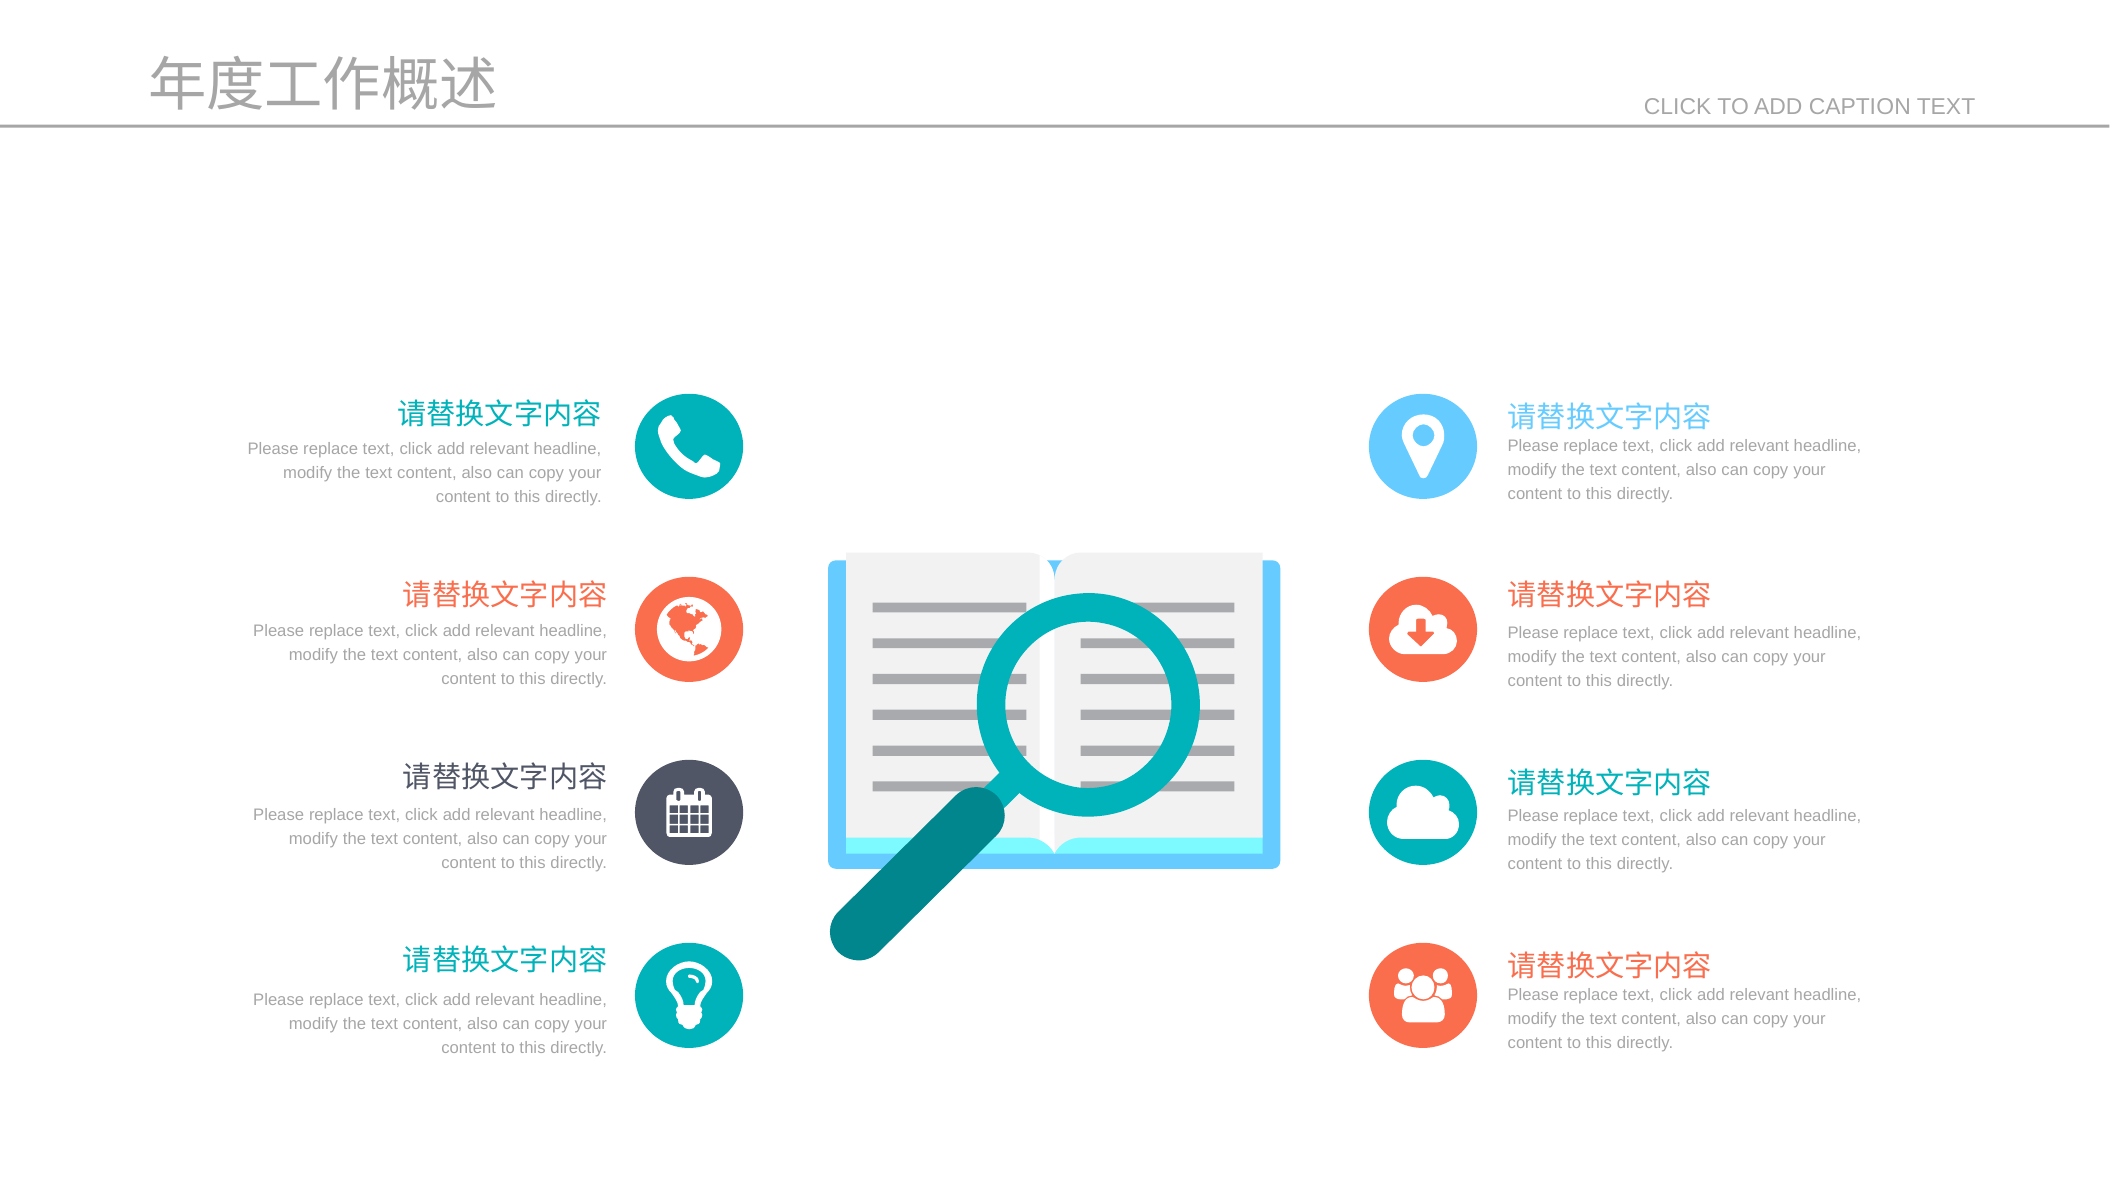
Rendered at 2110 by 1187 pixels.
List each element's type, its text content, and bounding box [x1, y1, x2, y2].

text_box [1368, 942, 1478, 1048]
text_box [634, 942, 744, 1048]
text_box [1507, 390, 1864, 504]
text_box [634, 393, 744, 499]
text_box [634, 576, 744, 682]
text_box 年度工作概述 [148, 47, 528, 118]
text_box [1507, 756, 1864, 874]
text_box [1507, 569, 1864, 691]
text_box CLICK TO ADD CAPTION TEXT [1596, 91, 1976, 119]
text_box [1368, 759, 1478, 865]
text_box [827, 552, 1281, 963]
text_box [251, 934, 608, 1058]
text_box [251, 750, 608, 873]
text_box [1507, 939, 1864, 1053]
text_box [0, 124, 2110, 129]
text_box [1368, 393, 1478, 499]
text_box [1368, 576, 1478, 682]
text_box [251, 568, 608, 689]
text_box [246, 388, 602, 507]
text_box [634, 759, 744, 865]
